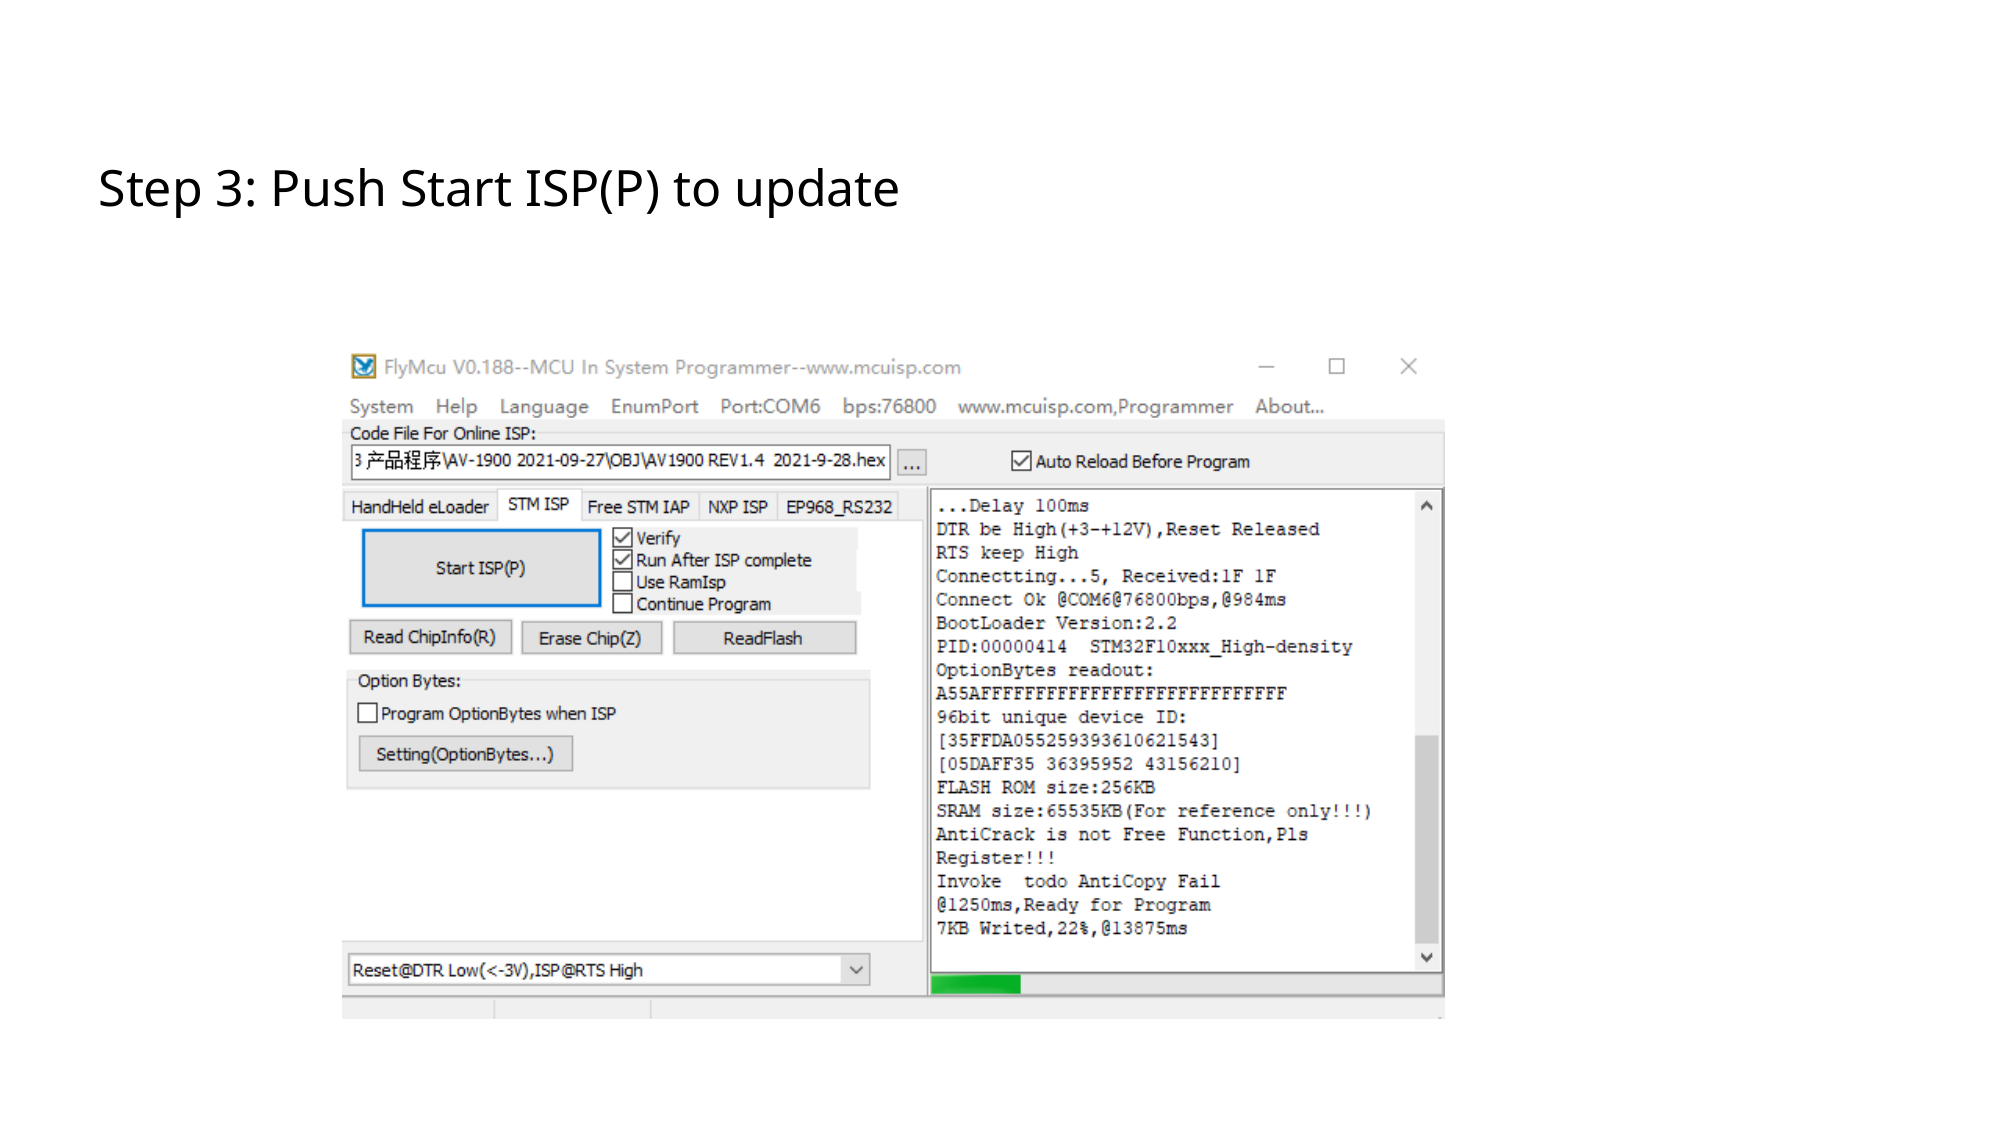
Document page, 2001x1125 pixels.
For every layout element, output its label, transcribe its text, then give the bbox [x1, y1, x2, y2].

picture [342, 346, 1445, 1019]
subtitle Step 3: Push Start ISP(P) to update [83, 155, 1927, 293]
